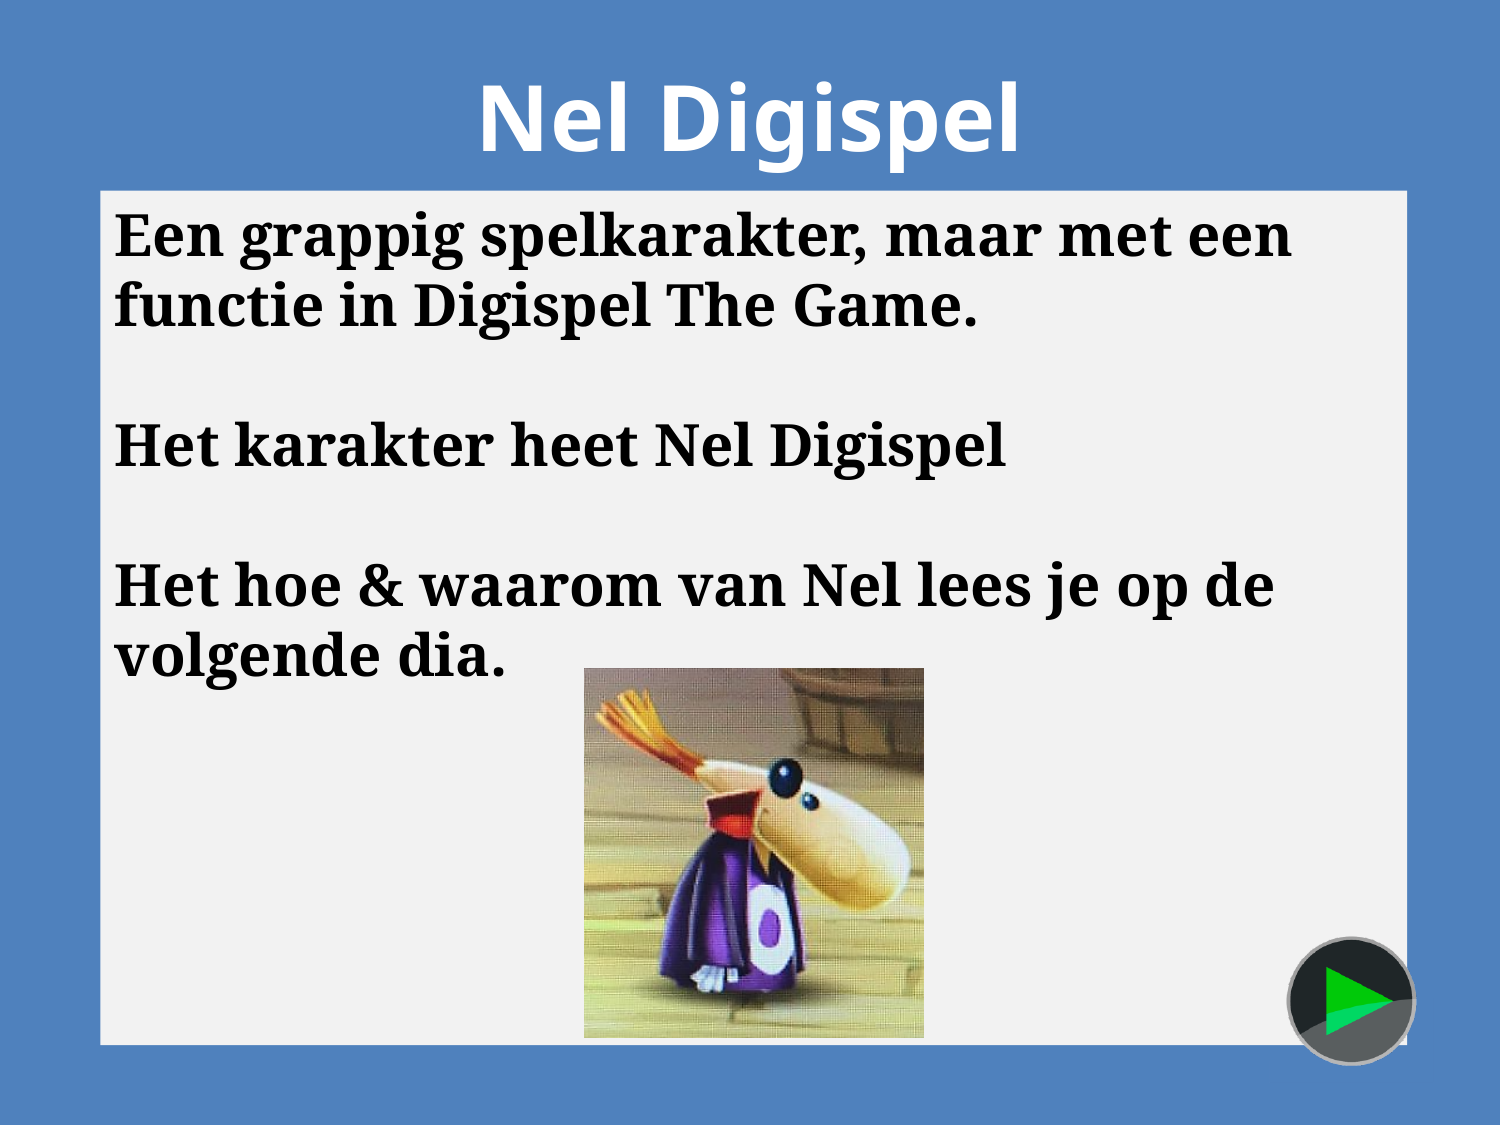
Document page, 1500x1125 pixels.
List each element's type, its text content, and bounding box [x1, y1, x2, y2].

picture [584, 668, 924, 1038]
title Nel Digispel [75, 45, 1425, 185]
text_box Een grappig spelkarakter, maar met een functie in Digispel The Game. Het karakter heet Nel Digispel Het hoe & waarom van Nel lees je op de volgende dia. [100, 190, 1408, 1046]
picture [1269, 917, 1434, 1083]
